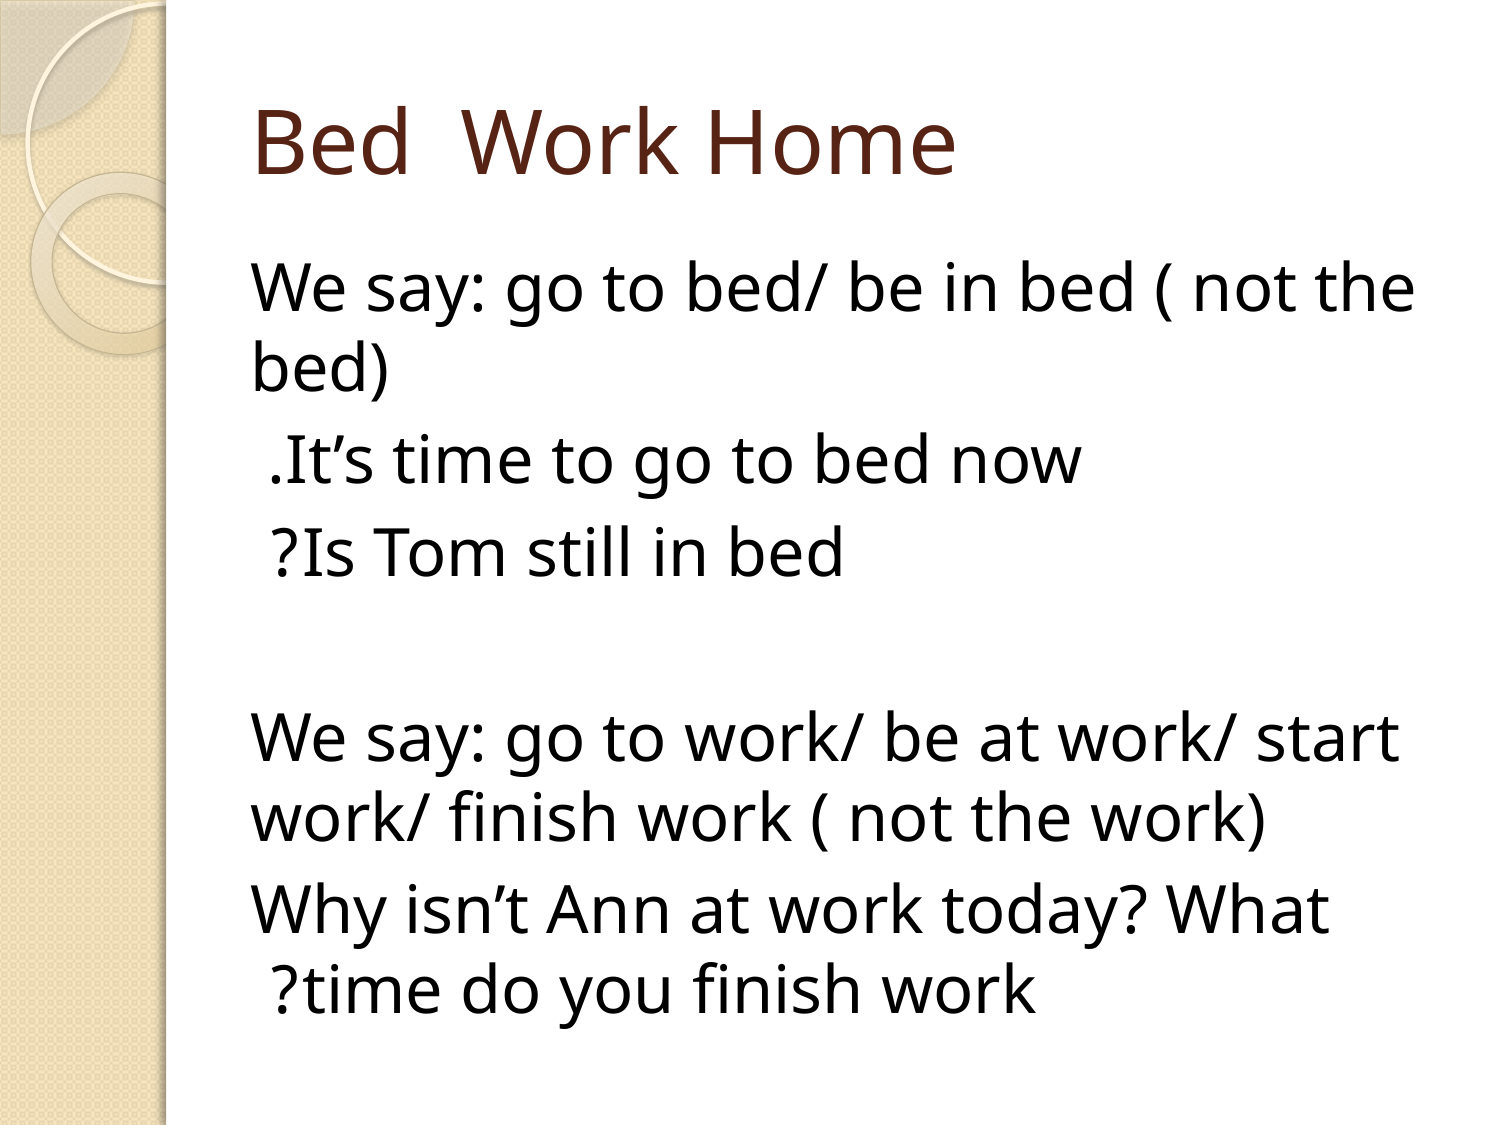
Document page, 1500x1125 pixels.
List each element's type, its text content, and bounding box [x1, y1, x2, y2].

title Bed Work Home [235, 45, 1466, 233]
list We say: go to bed/ be in bed ( not the bed) It’s time to go to bed now. Is Tom still in bed? We say: go to work/ be at work/ start work/ finish work ( not the work) Why isn’t Ann at work today? What time do you finish work? [235, 237, 1466, 1025]
